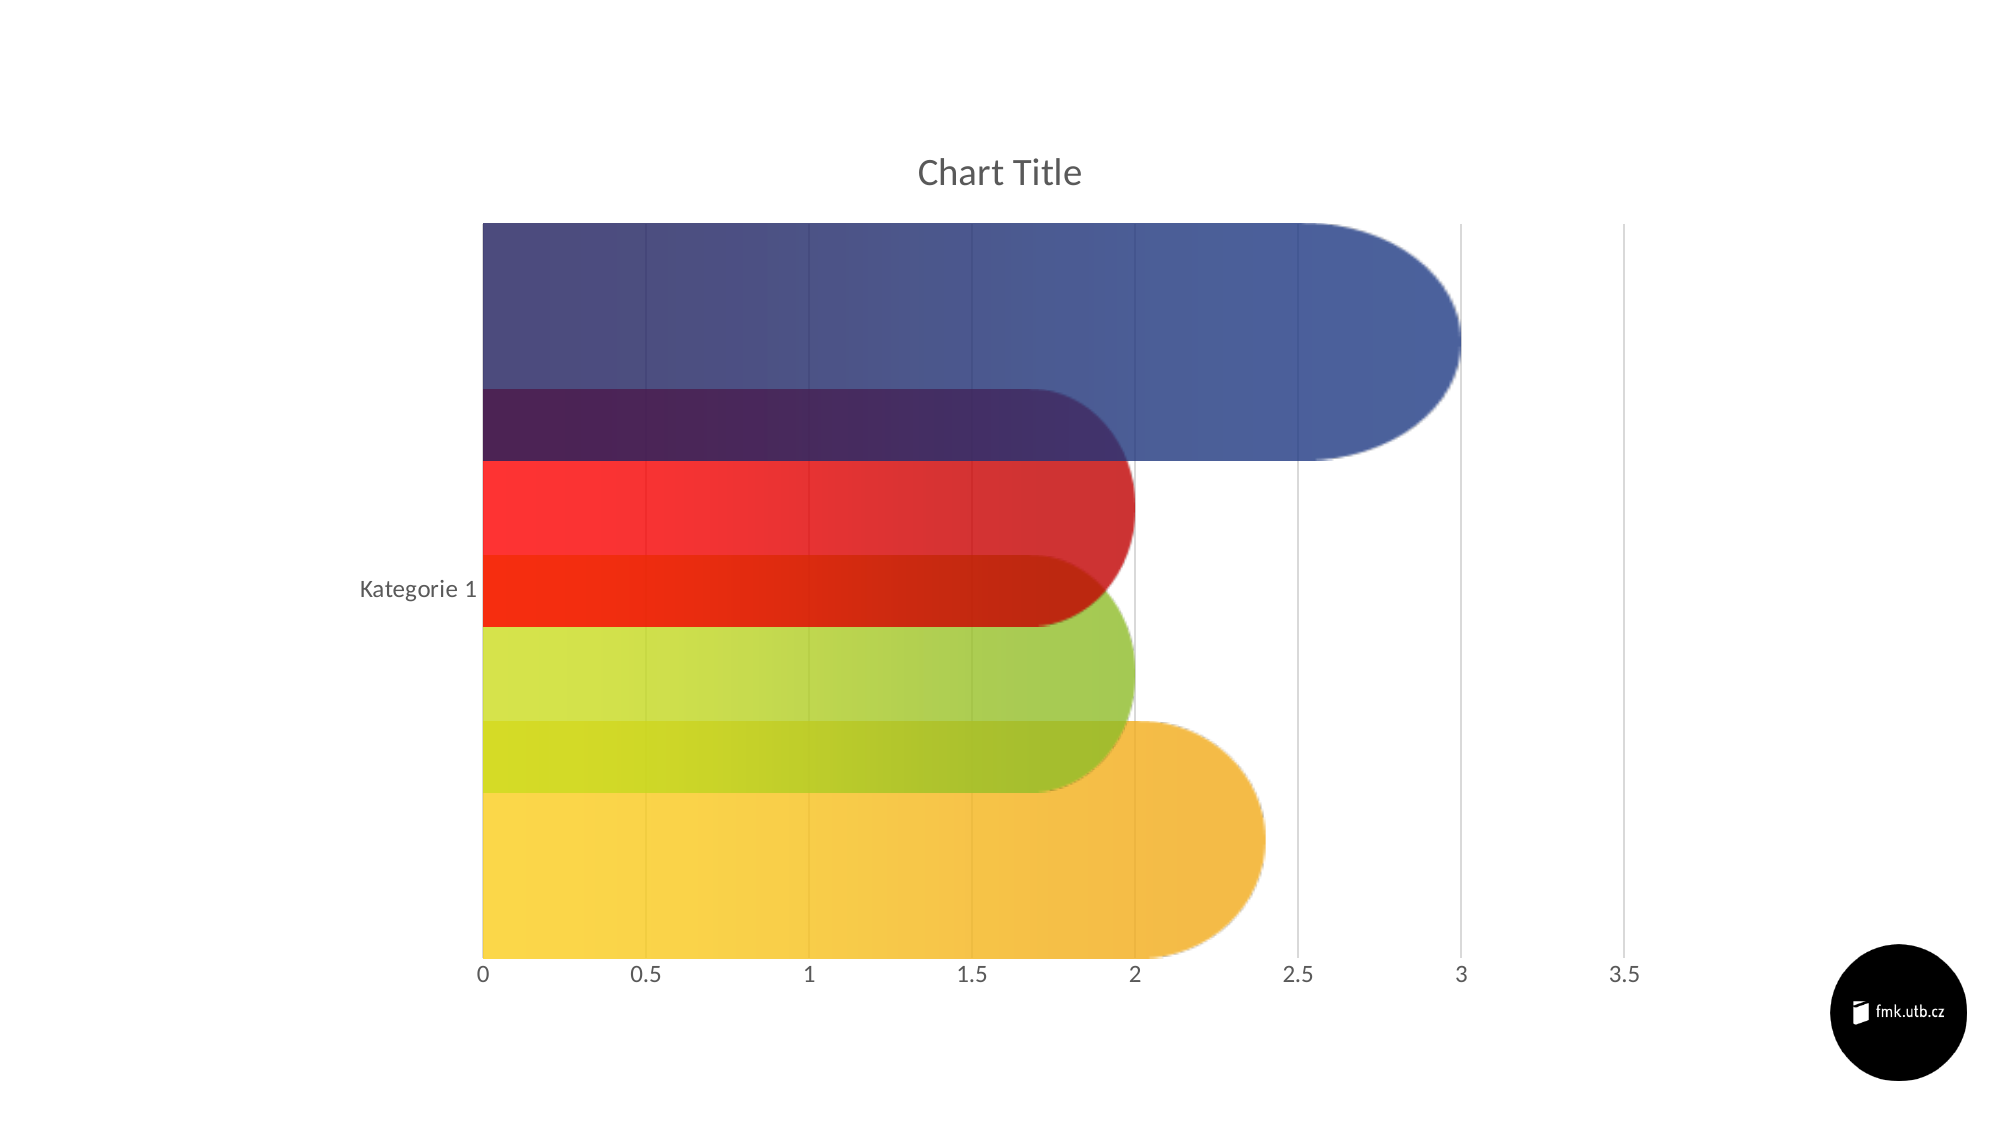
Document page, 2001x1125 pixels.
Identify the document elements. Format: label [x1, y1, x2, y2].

picture [1830, 944, 1967, 1081]
chart [333, 117, 1667, 1007]
